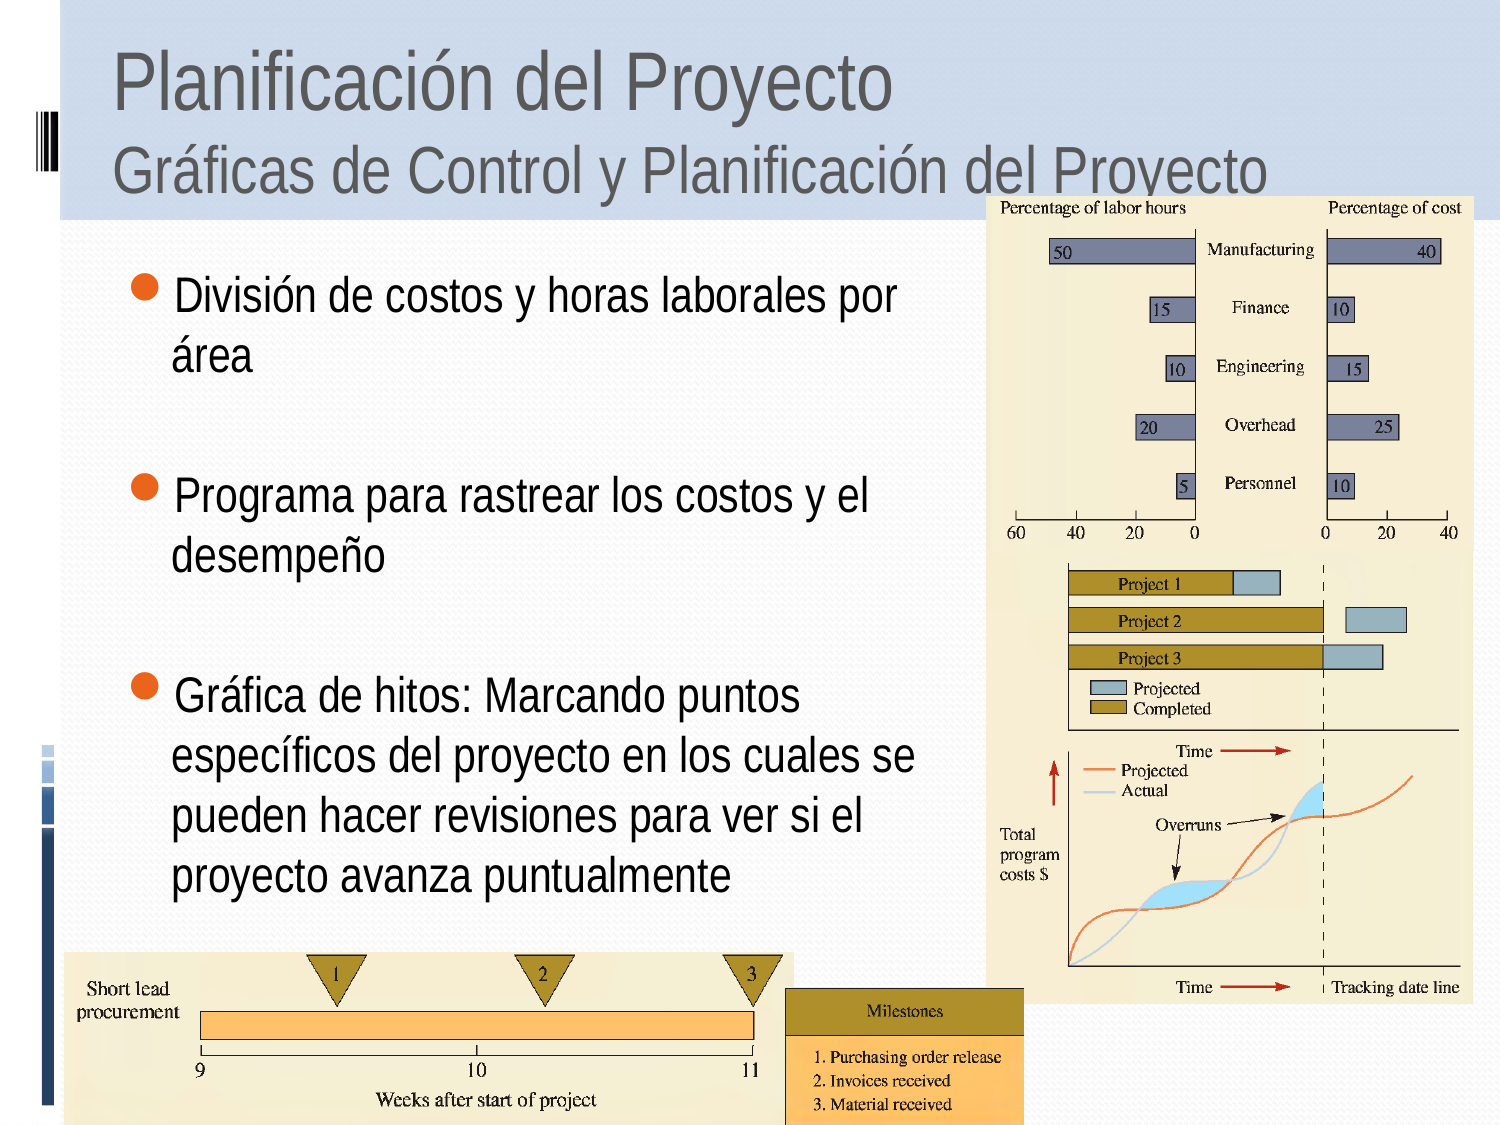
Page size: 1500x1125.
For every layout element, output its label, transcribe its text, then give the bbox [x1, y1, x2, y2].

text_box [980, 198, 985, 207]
text_box m = TE [794, 955, 803, 987]
list División de costos y horas laborales por área Programa para rastrear los costos y el desempeño Gráfica de hitos: Marcando puntos específicos del proyecto en los cuales se pueden hacer revisiones para ver si el proyecto avanza puntualmente [111, 255, 980, 986]
picture [64, 196, 1474, 1125]
title Planificación del Proyecto Gráficas de Control y Planificación del Proyecto [111, 18, 1436, 207]
